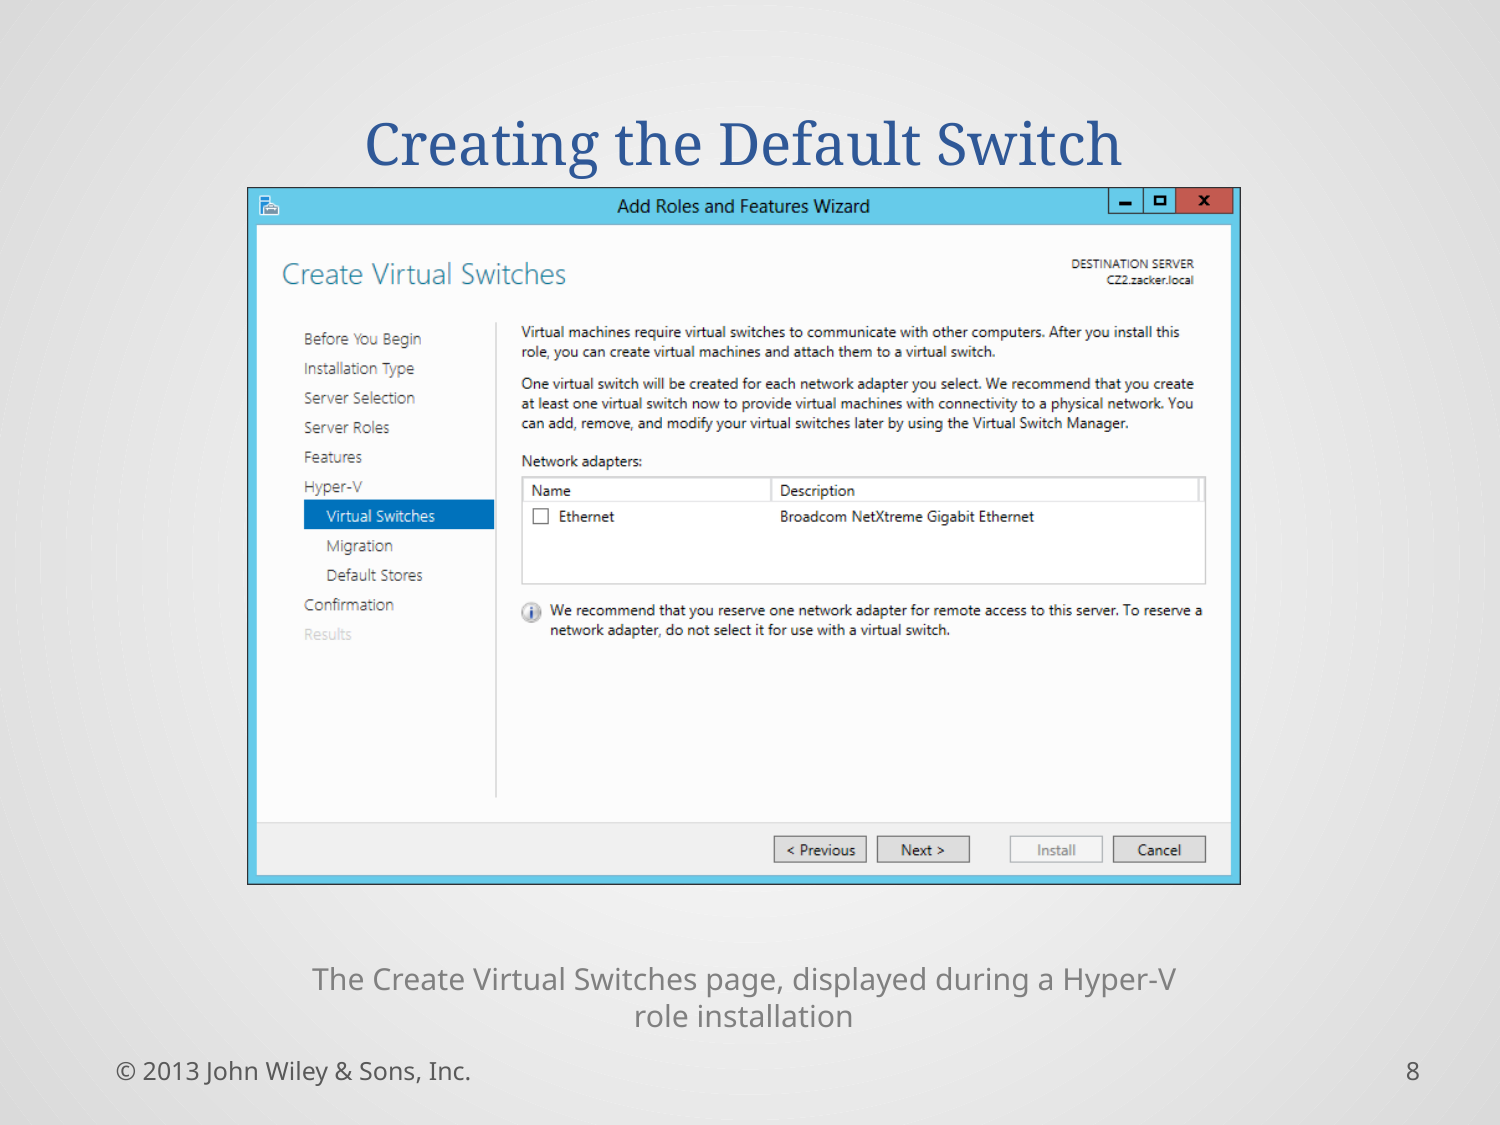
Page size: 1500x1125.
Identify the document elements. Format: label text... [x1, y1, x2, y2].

title Creating the Default Switch [275, 37, 1213, 185]
list The Create Virtual Switches page, displayed during a Hyper-V role installation [275, 953, 1213, 1041]
slide_number 8 [1401, 1042, 1494, 1103]
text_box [247, 187, 1241, 933]
footer © 2013 John Wiley & Sons, Inc. [108, 1042, 576, 1103]
